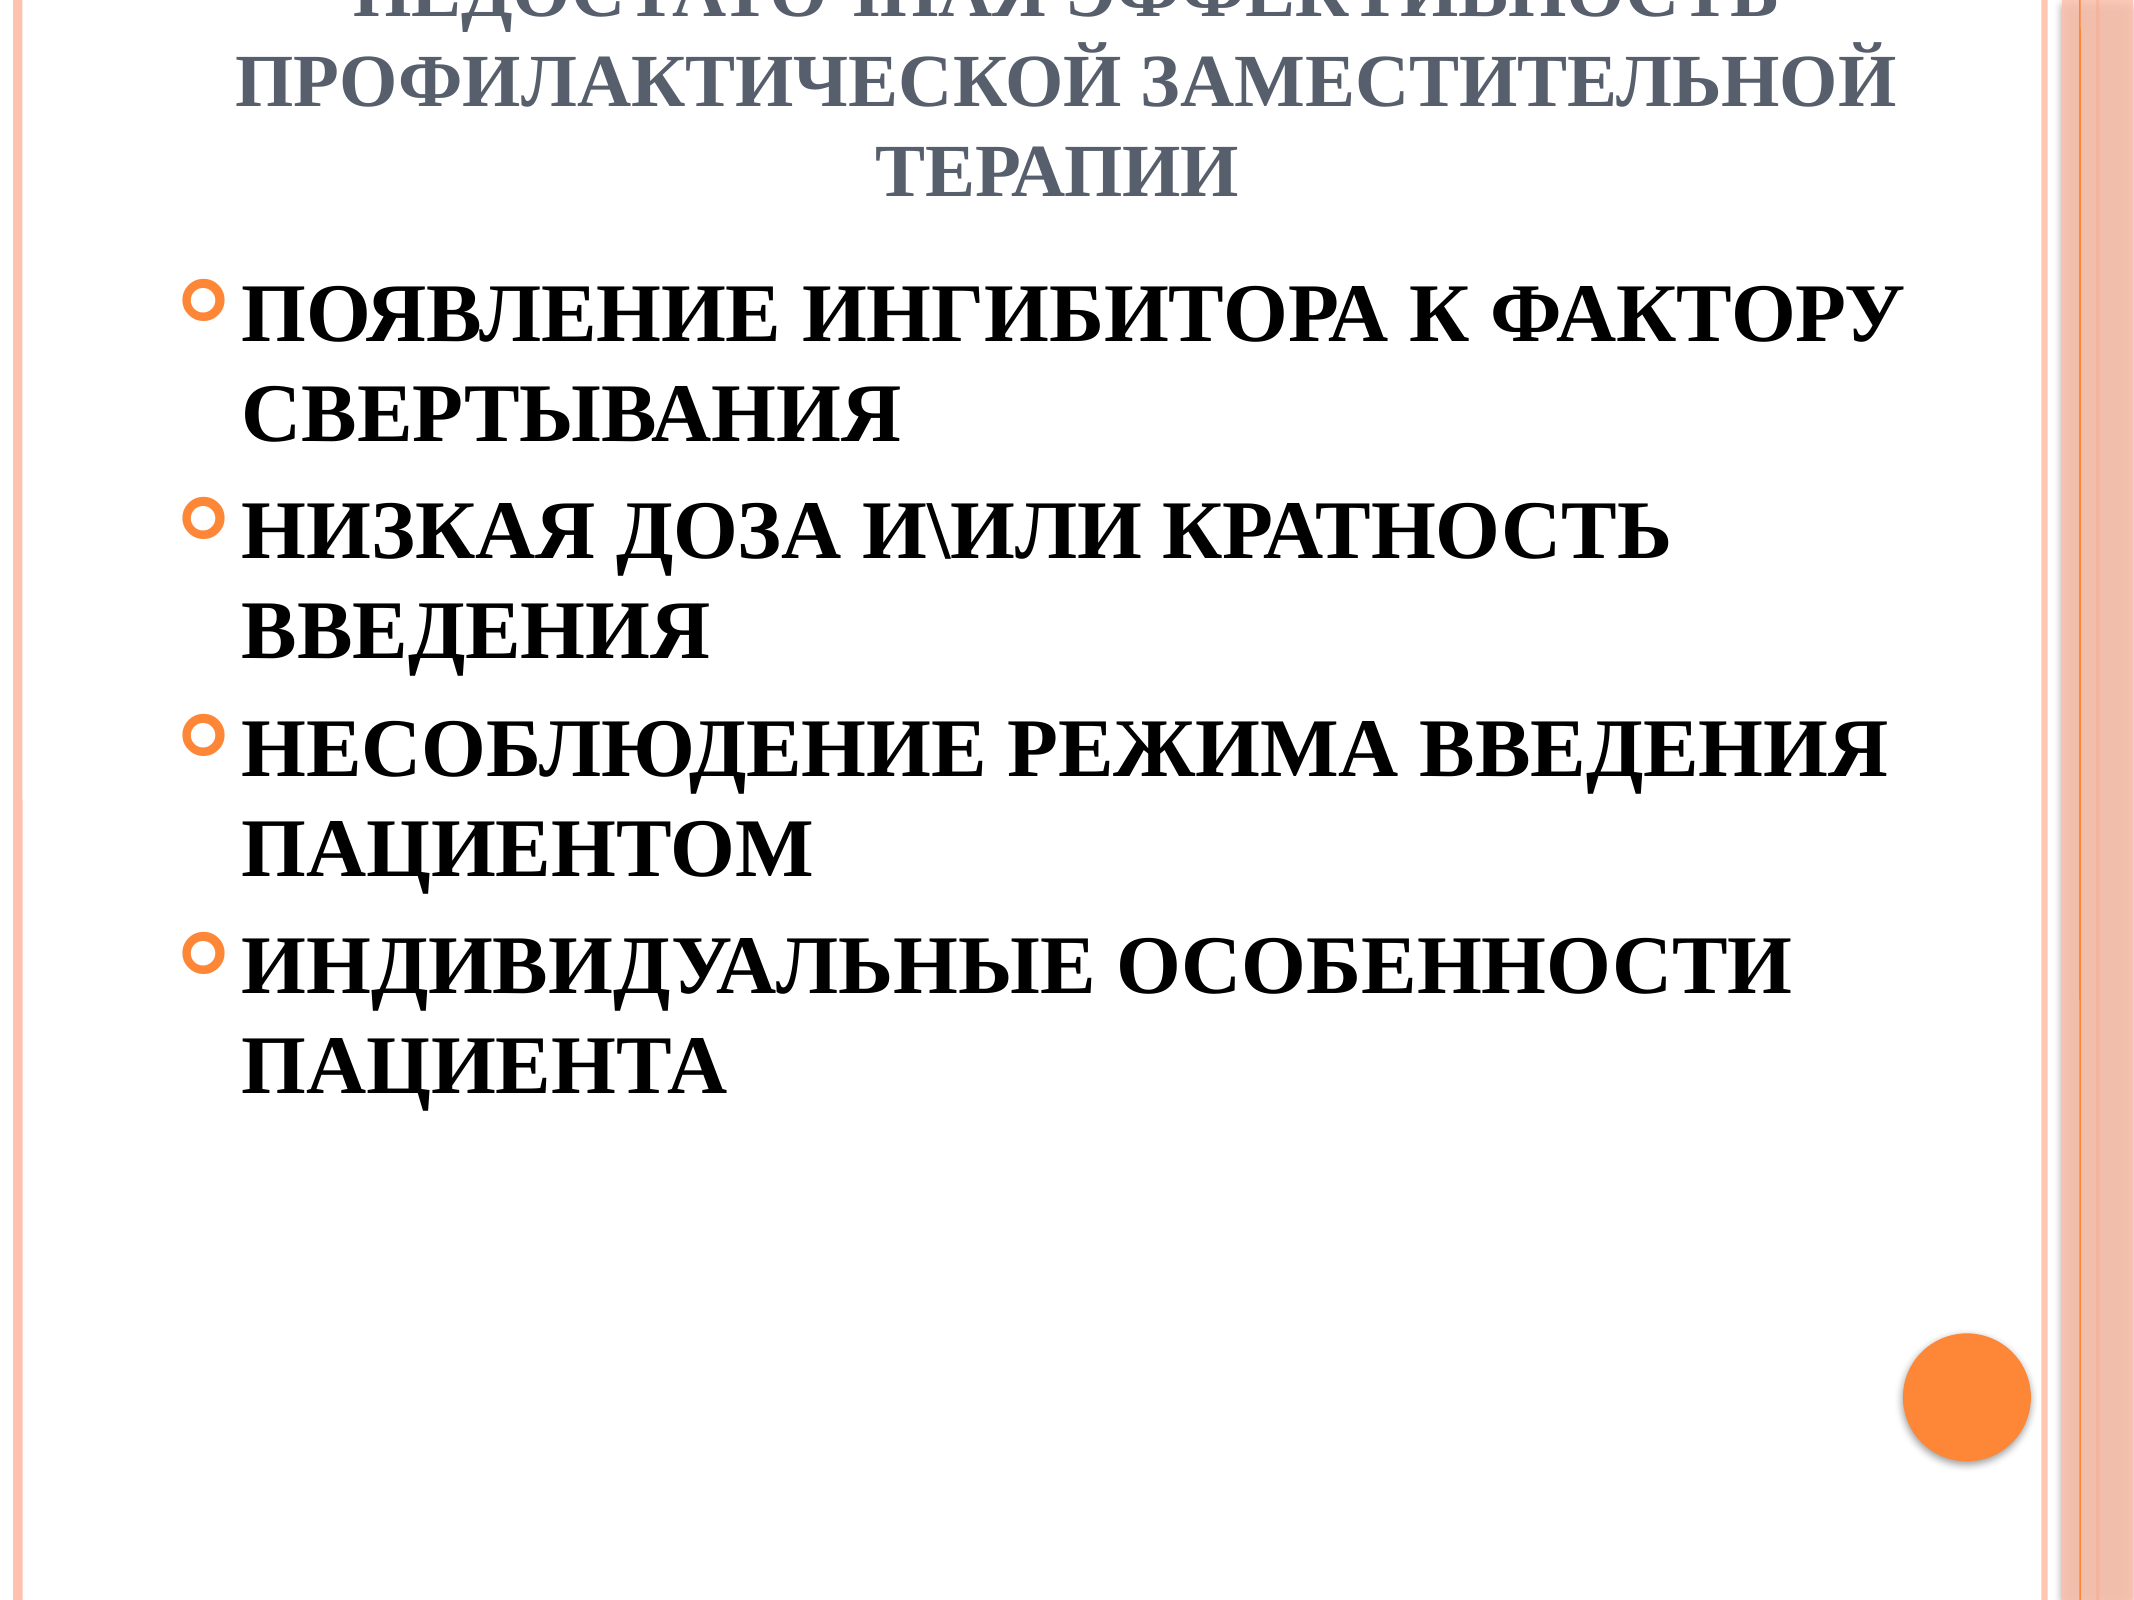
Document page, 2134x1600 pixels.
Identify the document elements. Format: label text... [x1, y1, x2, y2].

title недостаточная эффективность профилактической заместительной терапии [156, 72, 1978, 223]
list ПОЯВЛЕНИЕ ИНГИБИТОРА К ФАКТОРУ СВЕРТЫВАНИЯ НИЗКАЯ ДОЗА И\ИЛИ КРАТНОСТЬ ВВЕДЕНИЯ НЕСОБЛЮДЕНИЕ РЕЖИМА ВВЕДЕНИЯ ПАЦИЕНТОМ ИНДИВИДУАЛЬНЫЕ ОСОБЕННОСТИ ПАЦИЕНТА [156, 247, 1978, 1459]
